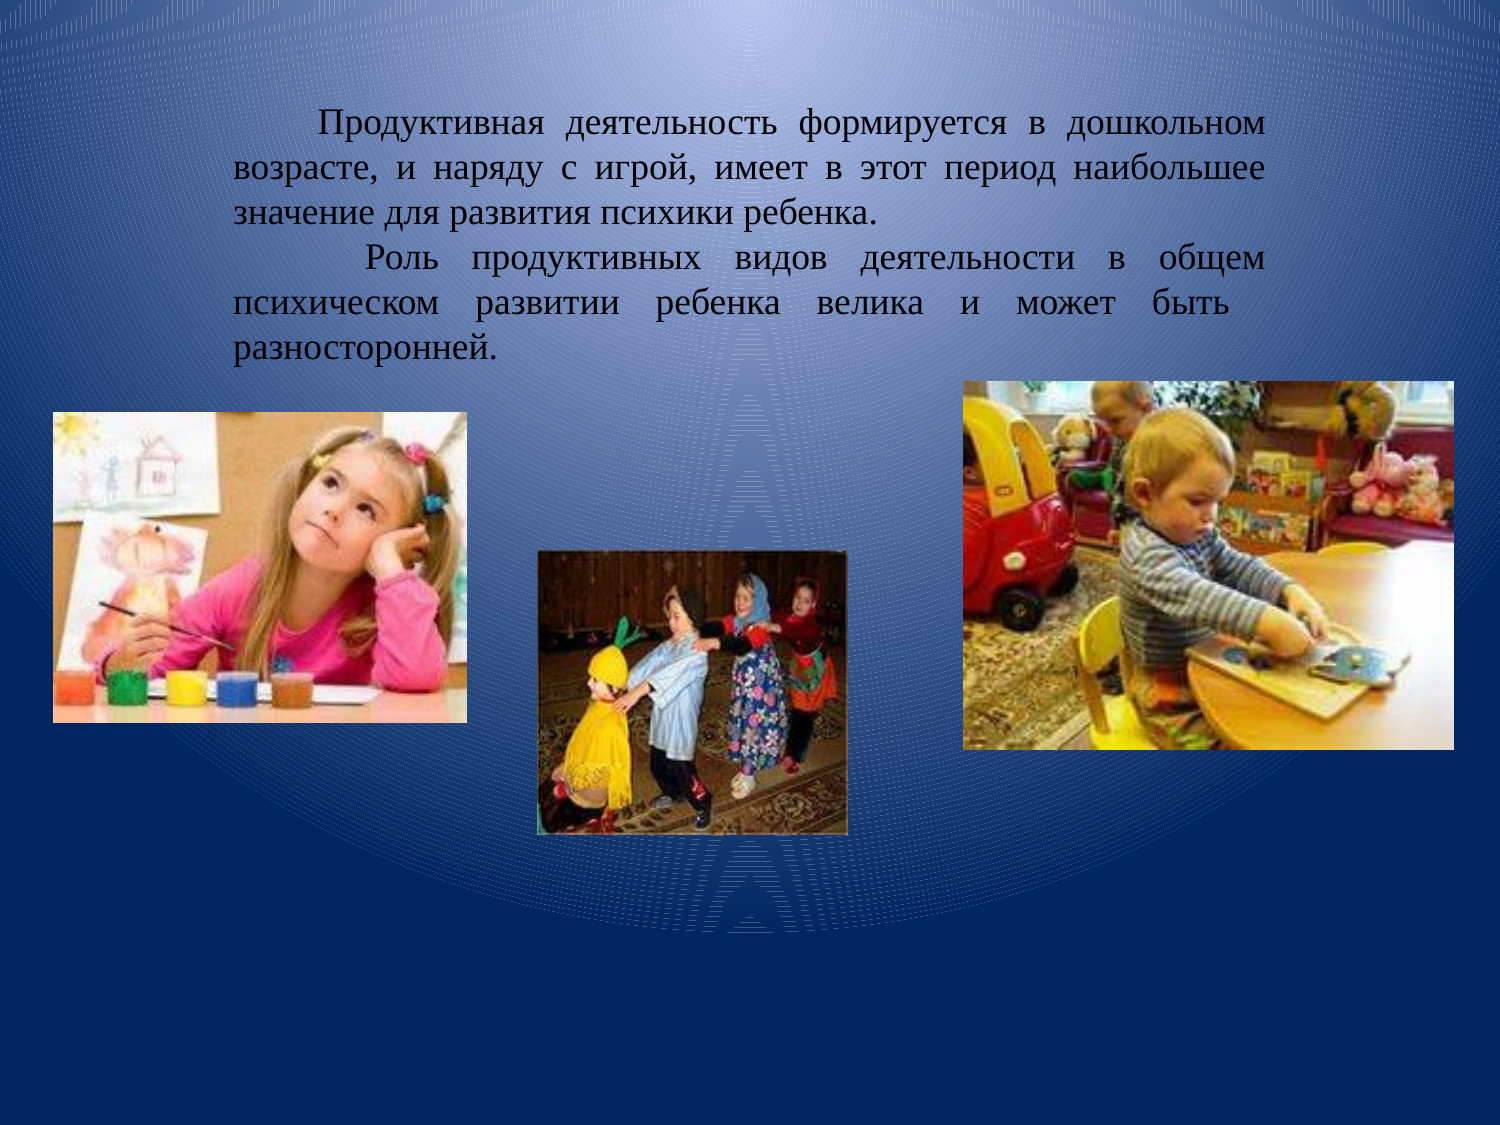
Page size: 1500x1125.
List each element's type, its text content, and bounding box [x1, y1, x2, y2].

picture [963, 381, 1454, 750]
picture [537, 550, 848, 835]
text_box Продуктивная деятельность формируется в дошкольном возрасте, и наряду с игрой, имеет в этот период наибольшее значение для развития психики ребенка. Роль продуктивных видов деятельности в общем психическом развитии ребенка велика и может быть разносторонней. [218, 89, 1282, 375]
picture [52, 412, 467, 724]
